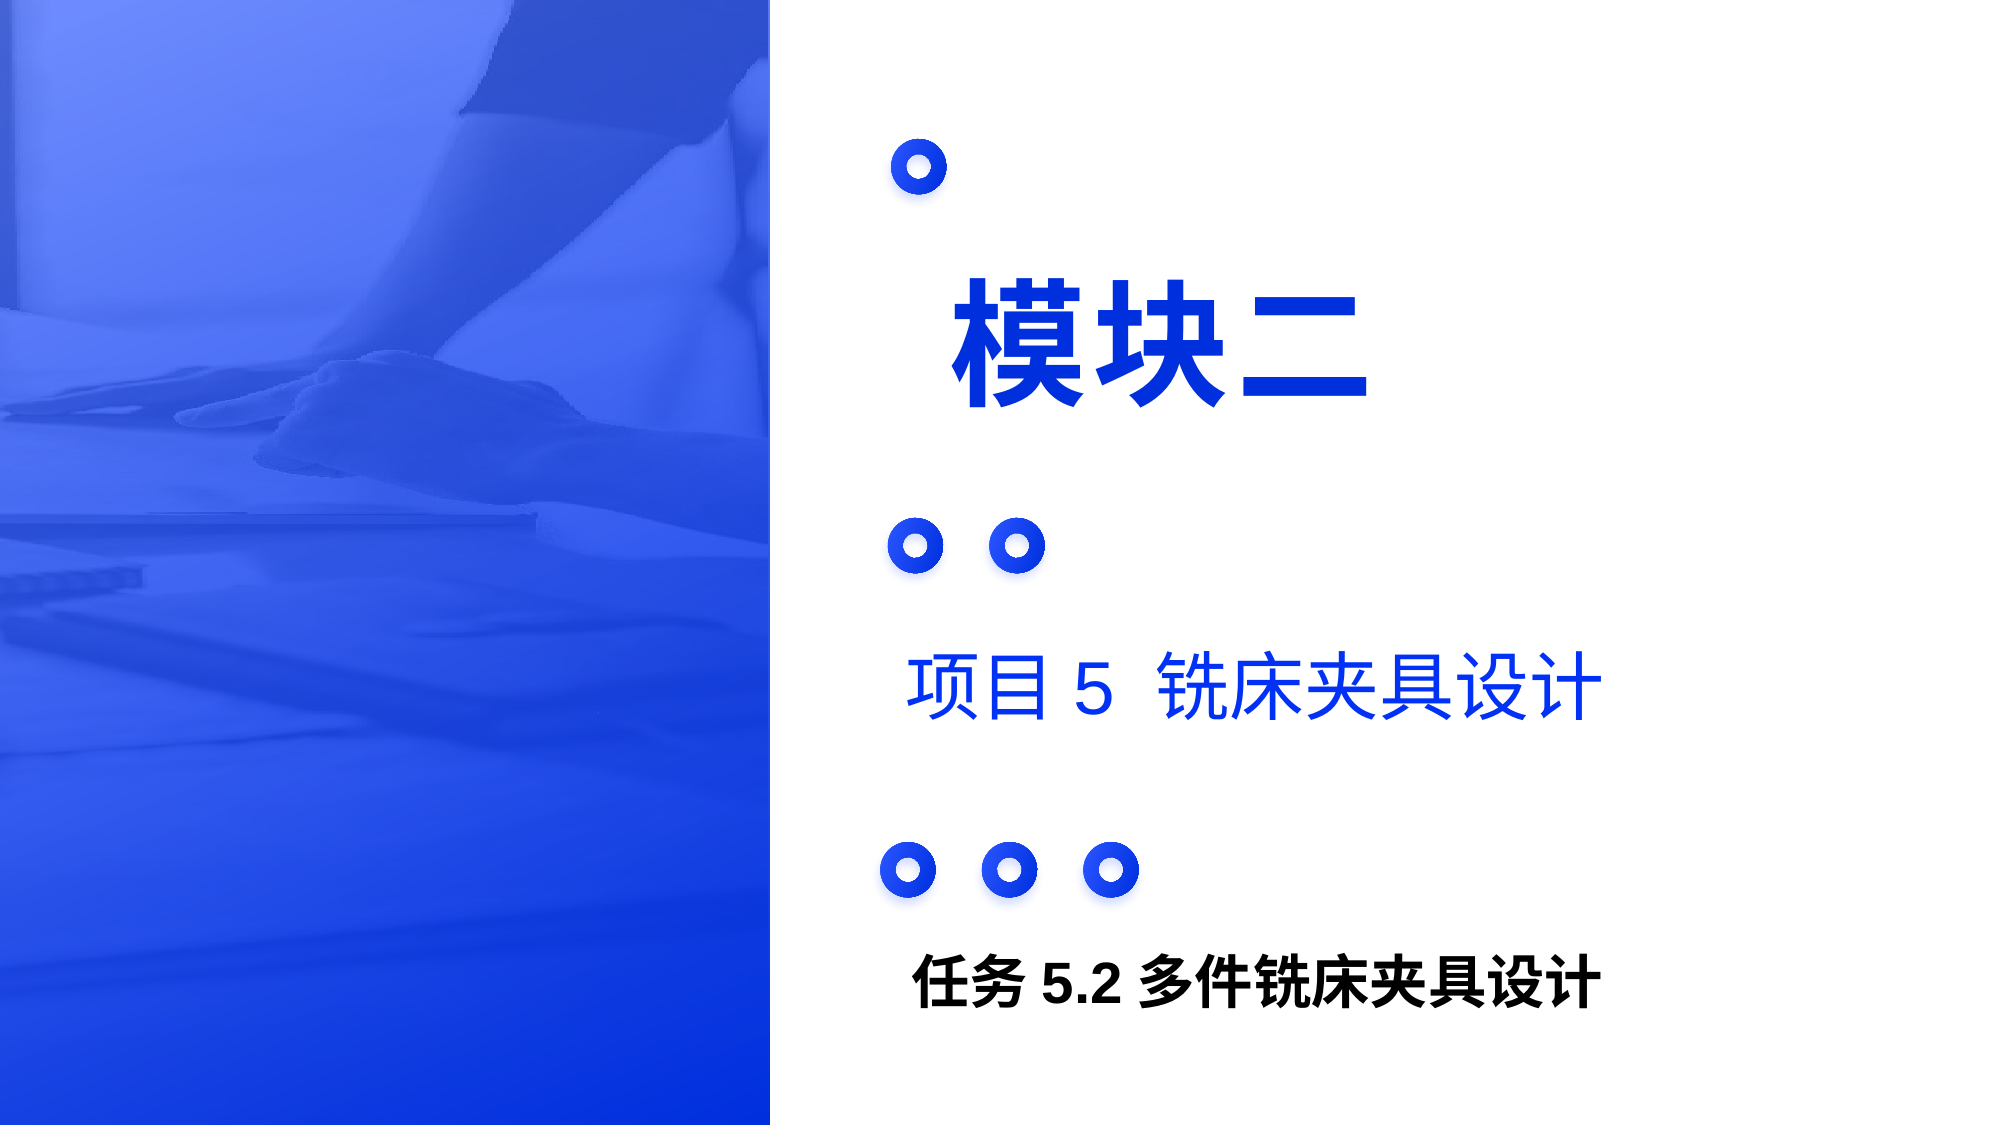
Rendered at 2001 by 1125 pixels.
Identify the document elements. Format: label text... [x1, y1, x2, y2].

text_box 项目5 铣床夹具设计 [890, 587, 1847, 913]
text_box [980, 841, 1039, 899]
text_box 任务5.2多件铣床夹具设计 [896, 938, 1881, 1023]
picture [0, 0, 768, 1125]
text_box [1082, 841, 1140, 899]
text_box 模块二 [934, 250, 1703, 369]
text_box [890, 137, 948, 196]
text_box [886, 516, 945, 575]
text_box [988, 516, 1046, 575]
text_box [879, 841, 937, 899]
